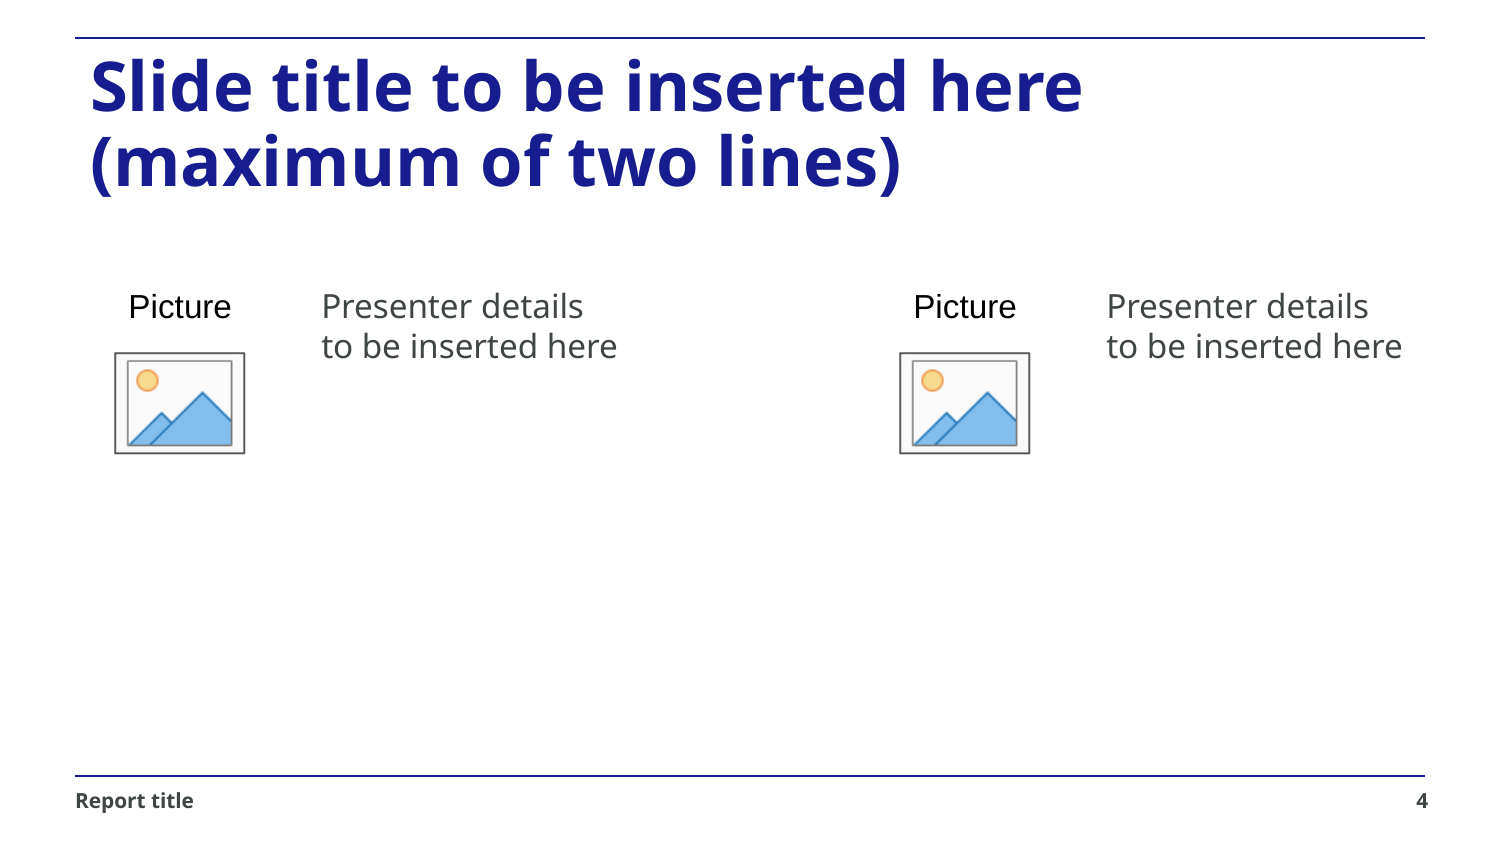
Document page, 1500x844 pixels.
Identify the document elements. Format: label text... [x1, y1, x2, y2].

title Slide title to be inserted here (maximum of two lines) [75, 45, 1425, 221]
list Presenter details to be inserted here [306, 278, 640, 422]
picture [861, 278, 1069, 530]
slide_number 4 [1105, 778, 1444, 824]
picture [76, 278, 284, 530]
list Presenter details to be inserted here [1091, 278, 1425, 422]
footer Report title [60, 778, 567, 824]
